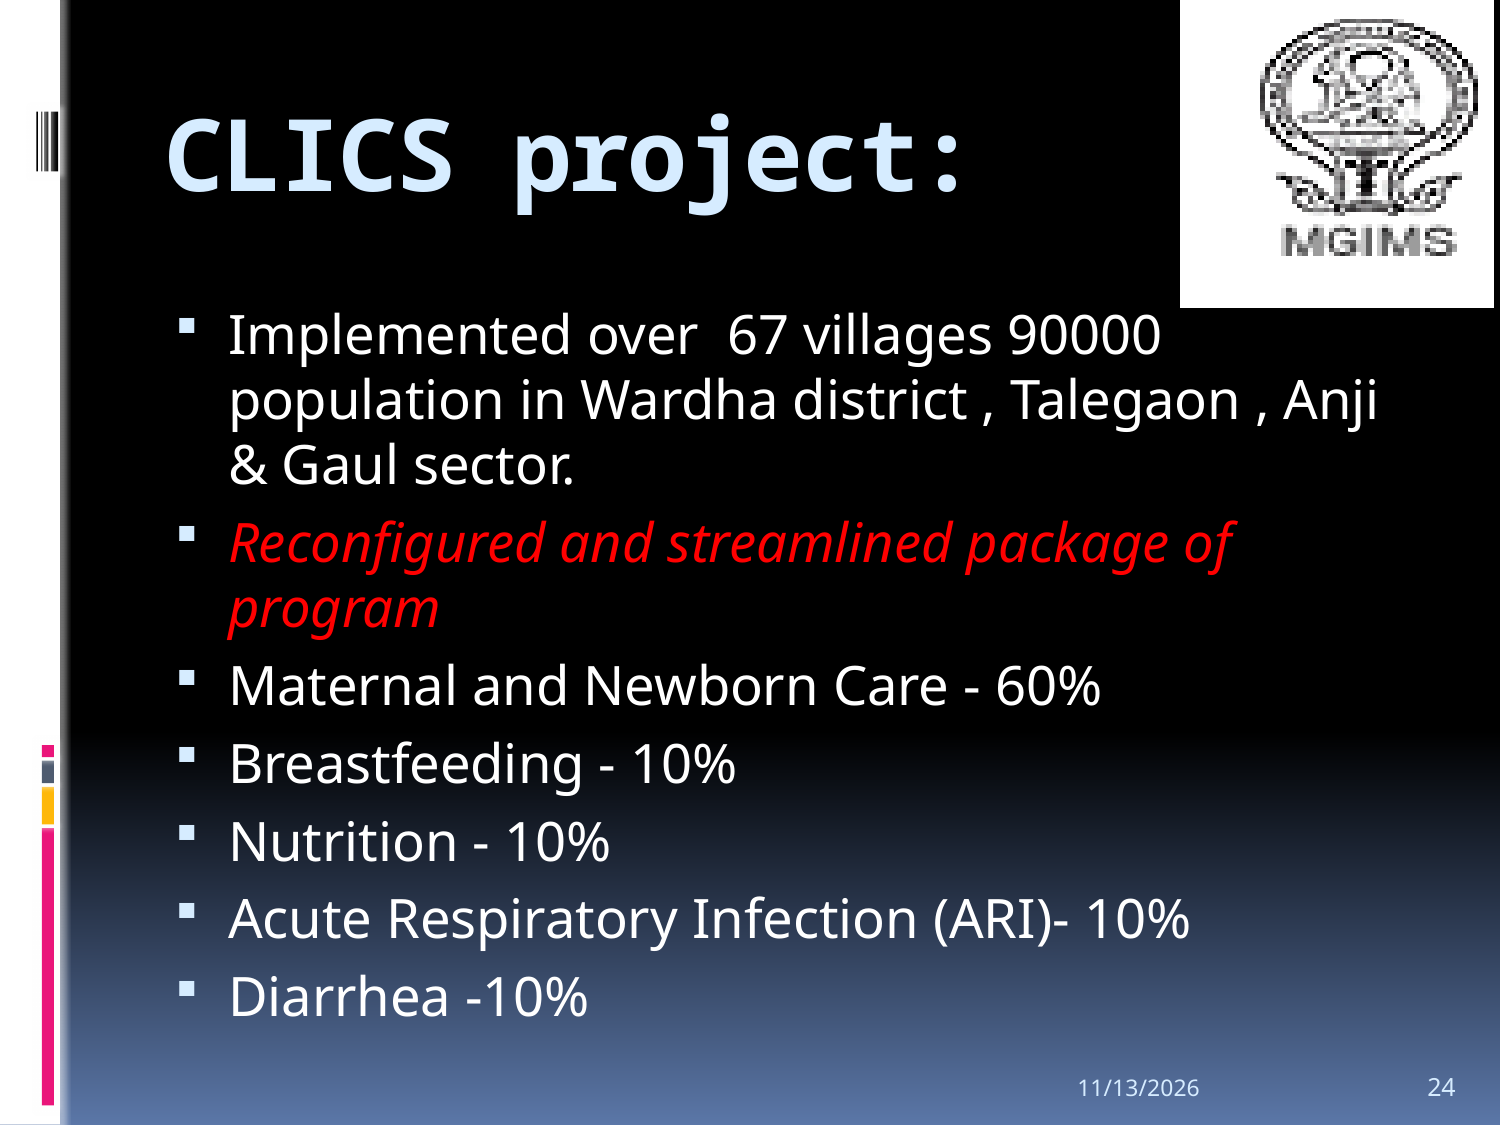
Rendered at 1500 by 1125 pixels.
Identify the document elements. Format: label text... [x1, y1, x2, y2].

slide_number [1062, 1052, 1412, 1113]
picture [1174, 0, 1500, 313]
title CLICS project: [150, 83, 1166, 234]
slide_number 24 [1412, 1052, 1488, 1113]
list Implemented over 67 villages 90000 population in Wardha district , Talegaon , Anji & Gaul sector. Reconfigured and streamlined package of program Maternal and Newborn Care - 60% Breastfeeding - 10% Nutrition - 10% Acute Respiratory Infection (ARI)- 10% Diarrhea -10% [150, 292, 1425, 1043]
